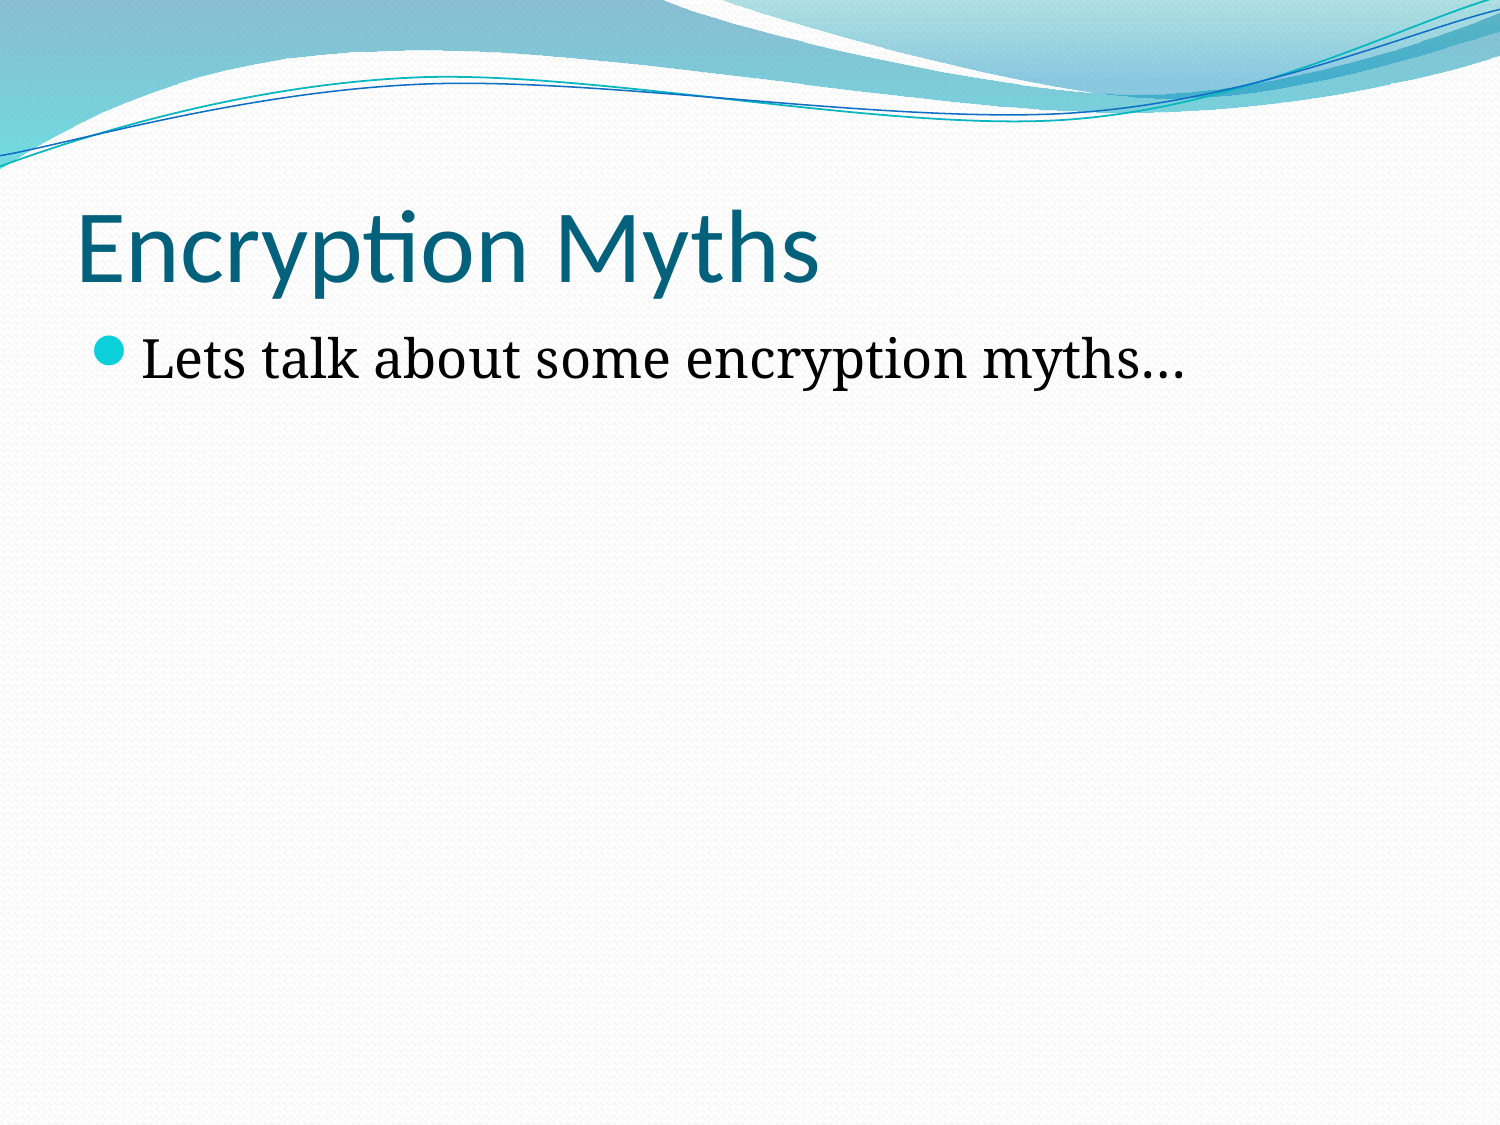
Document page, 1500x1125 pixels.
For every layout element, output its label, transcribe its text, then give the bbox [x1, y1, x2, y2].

list Lets talk about some encryption myths… [75, 317, 1425, 1038]
title Encryption Myths [75, 115, 1425, 303]
